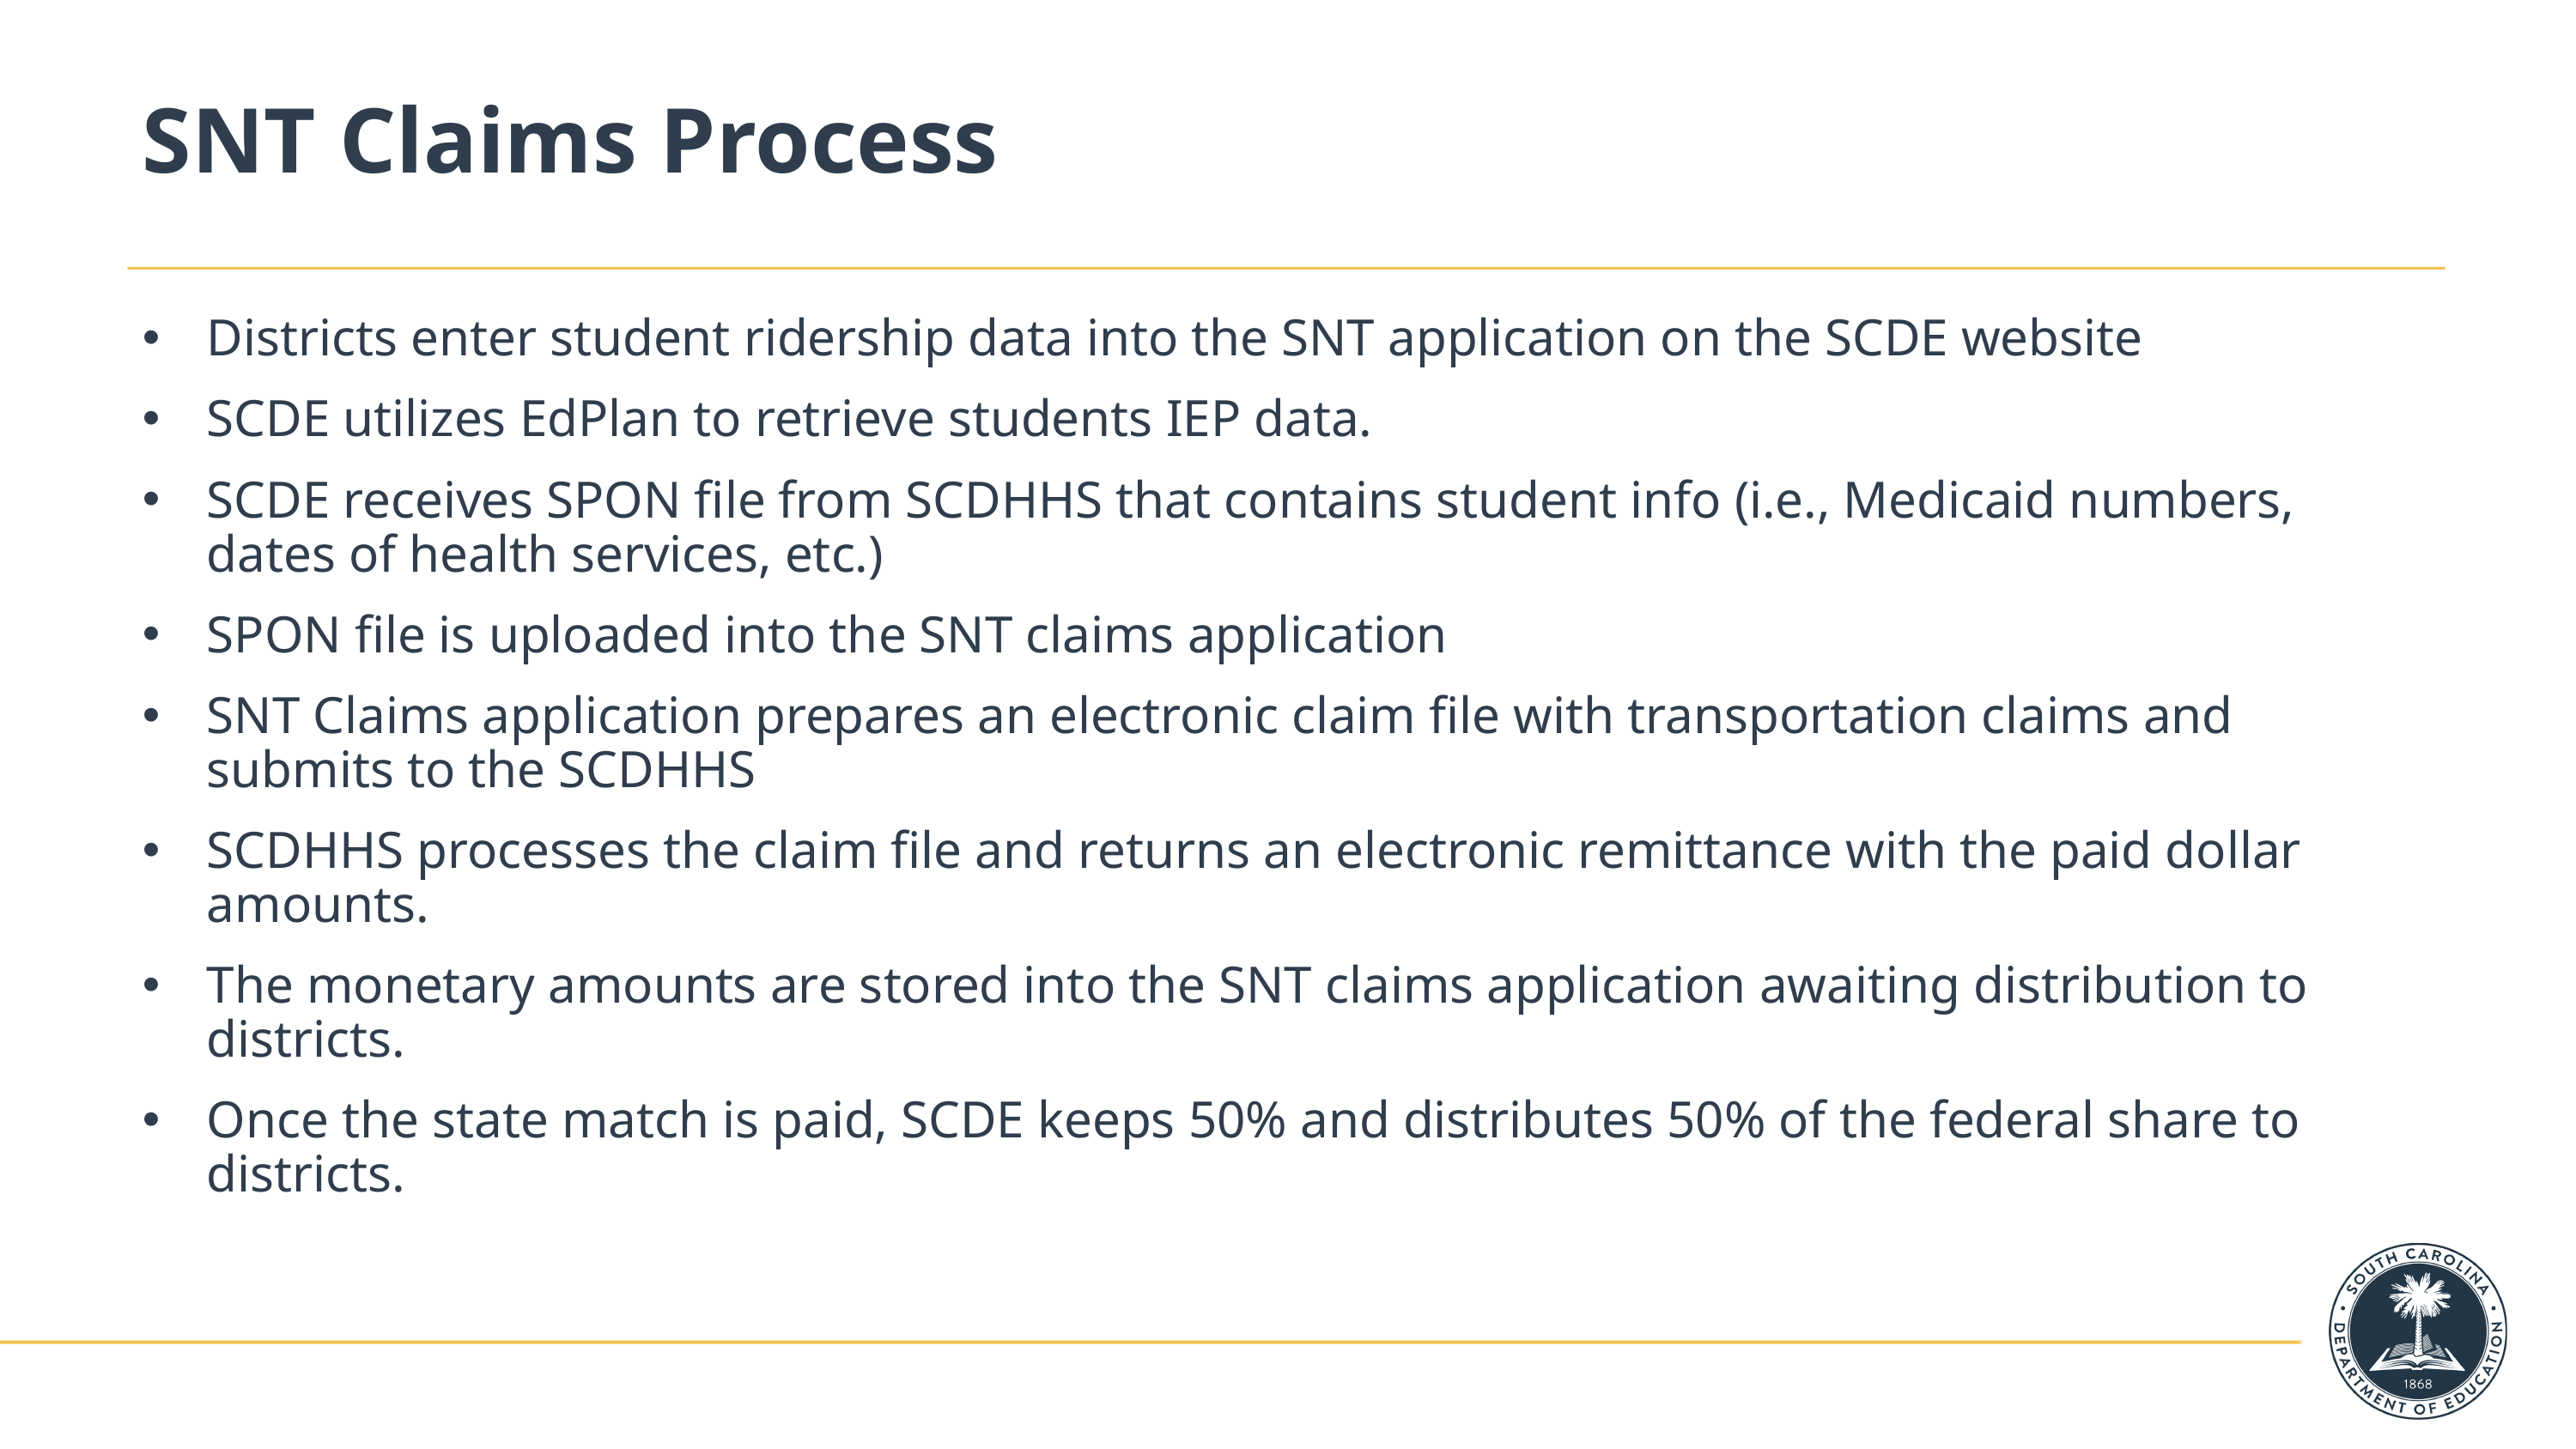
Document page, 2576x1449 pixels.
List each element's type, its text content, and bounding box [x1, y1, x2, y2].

picture [2329, 1243, 2507, 1420]
title SNT Claims Process [129, 76, 2447, 232]
list Districts enter student ridership data into the SNT application on the SCDE website SCDE utilizes EdPlan to retrieve students IEP data. SCDE receives SPON file from SCDHHS that contains student info (i.e., Medicaid numbers, dates of health services, etc.) SPON file is uploaded into the SNT claims application SNT Claims application prepares an electronic claim file with transportation claims and submits to the SCDHHS SCDHHS processes the claim file and returns an electronic remittance with the paid dollar amounts. The monetary amounts are stored into the SNT claims application awaiting distribution to districts. Once the state match is paid, SCDE keeps 50% and distributes 50% of the federal share to districts. [129, 306, 2447, 1149]
